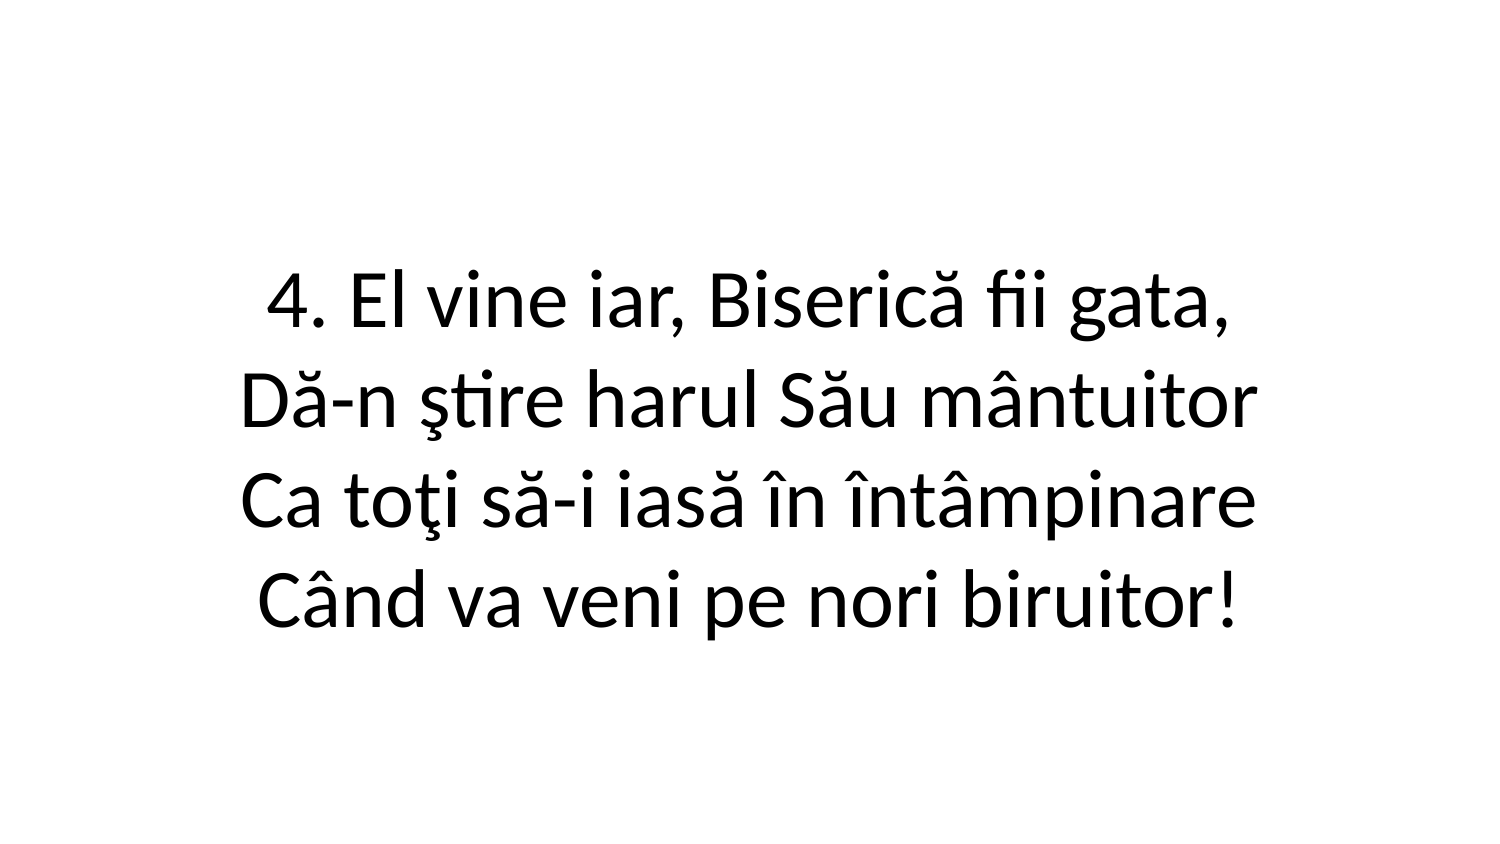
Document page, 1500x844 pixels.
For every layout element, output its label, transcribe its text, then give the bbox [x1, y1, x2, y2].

text_box 4. El vine iar, Biserică fii gata, Dă-n ştire harul Său mântuitor Ca toţi să-i iasă în întâmpinare Când va veni pe nori biruitor! [224, 192, 1276, 652]
